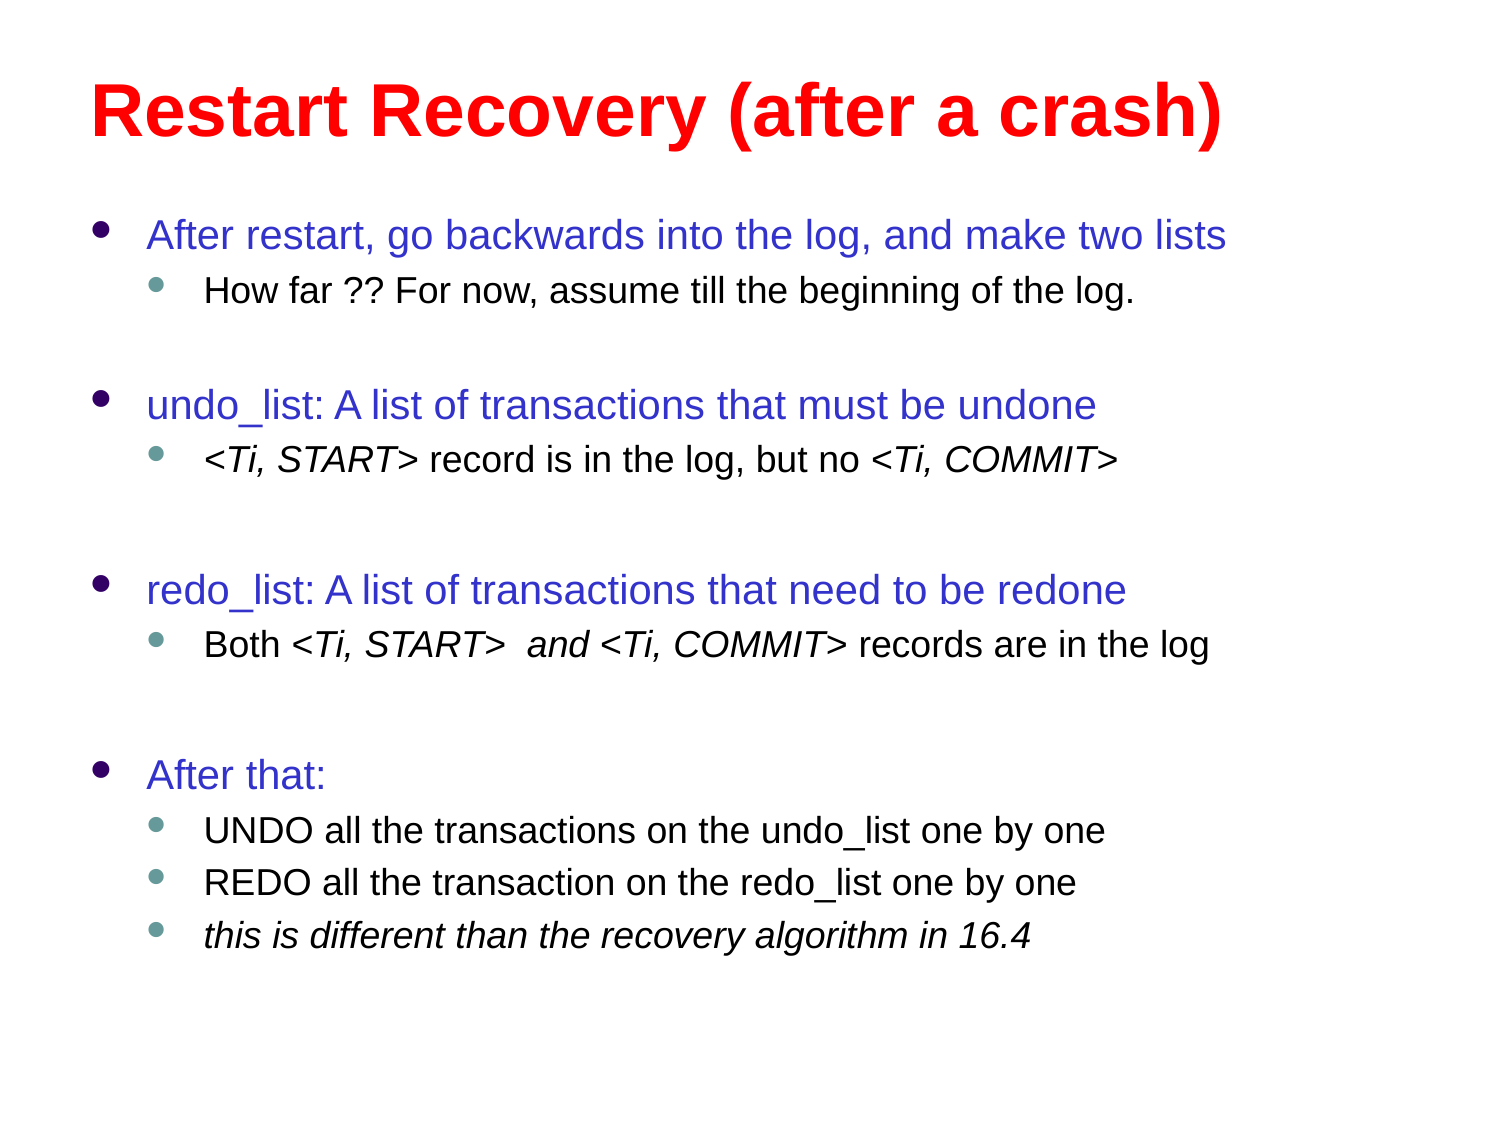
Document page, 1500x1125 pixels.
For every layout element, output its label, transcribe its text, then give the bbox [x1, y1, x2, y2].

title Restart Recovery (after a crash) [74, 19, 1313, 160]
list After restart, go backwards into the log, and make two lists How far ?? For now, assume till the beginning of the log. undo_list: A list of transactions that must be undone <Ti, START> record is in the log, but no <Ti, COMMIT> redo_list: A list of transactions that need to be redone Both <Ti, START> and <Ti, COMMIT> records are in the log After that: UNDO all the transactions on the undo_list one by one REDO all the transaction on the redo_list one by one this is different than the recovery algorithm in 16.4 [74, 200, 1426, 863]
